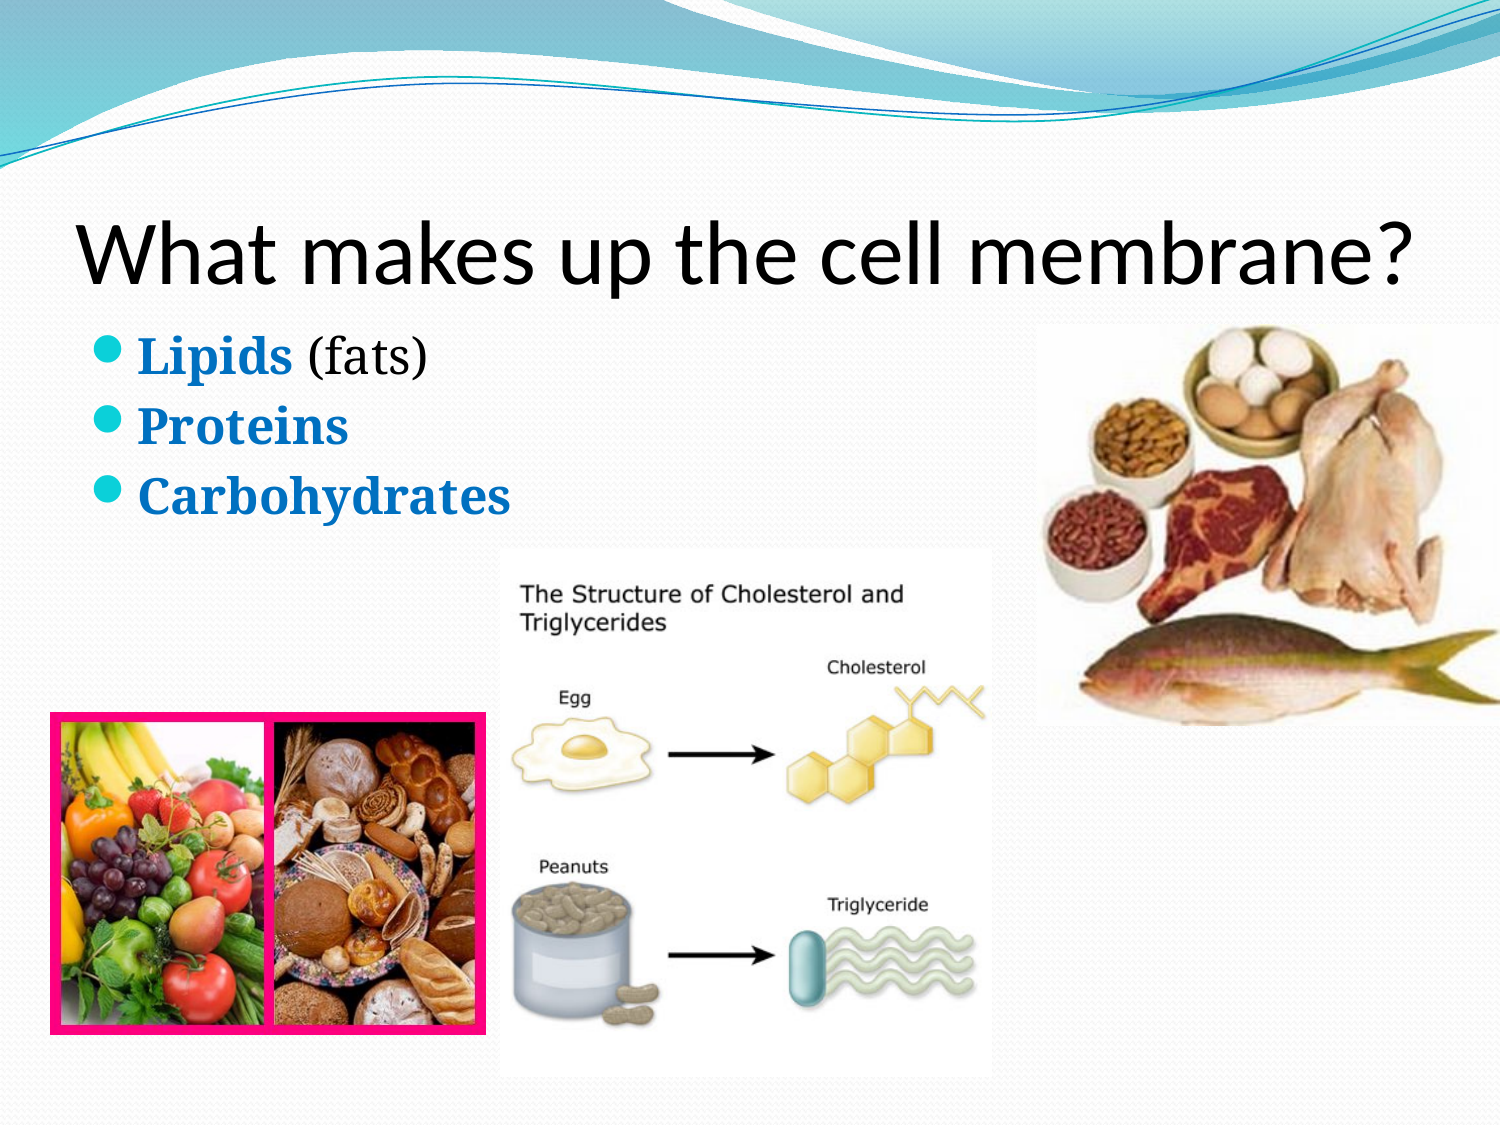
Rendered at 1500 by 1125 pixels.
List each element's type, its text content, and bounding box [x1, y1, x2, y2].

picture [49, 712, 486, 1036]
list Lipids (fats) Proteins Carbohydrates [75, 317, 1425, 1038]
picture [1037, 324, 1500, 726]
picture [499, 549, 992, 1078]
title What makes up the cell membrane? [75, 115, 1425, 303]
